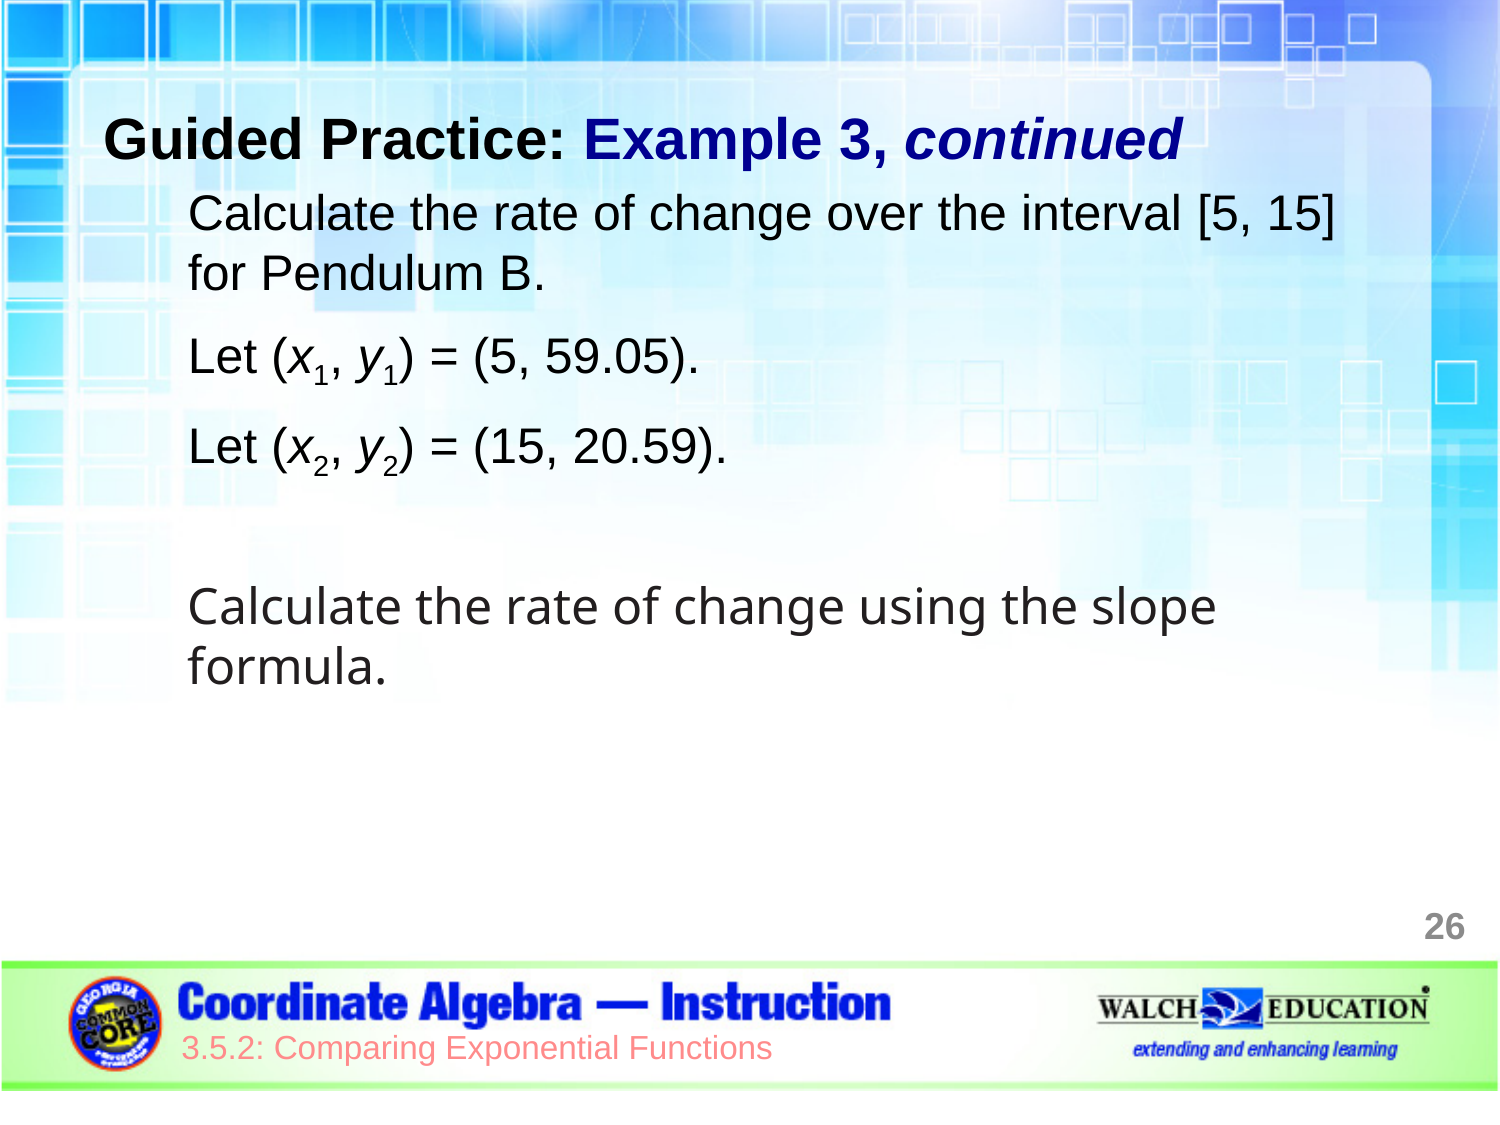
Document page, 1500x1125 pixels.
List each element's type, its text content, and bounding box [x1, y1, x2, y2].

footer 3.5.2: Comparing Exponential Functions [166, 1024, 1080, 1069]
slide_number 26 [1361, 901, 1481, 949]
picture [1, 0, 1500, 1091]
text_box Guided Practice: Example 3, continued Calculate the rate of change over the interval [5, 15] for Pendulum B. Let (x1, y1) = (5, 59.05). Let (x2, y2) = (15, 20.59). Calculate the rate of change using the slope formula. [88, 93, 1390, 914]
